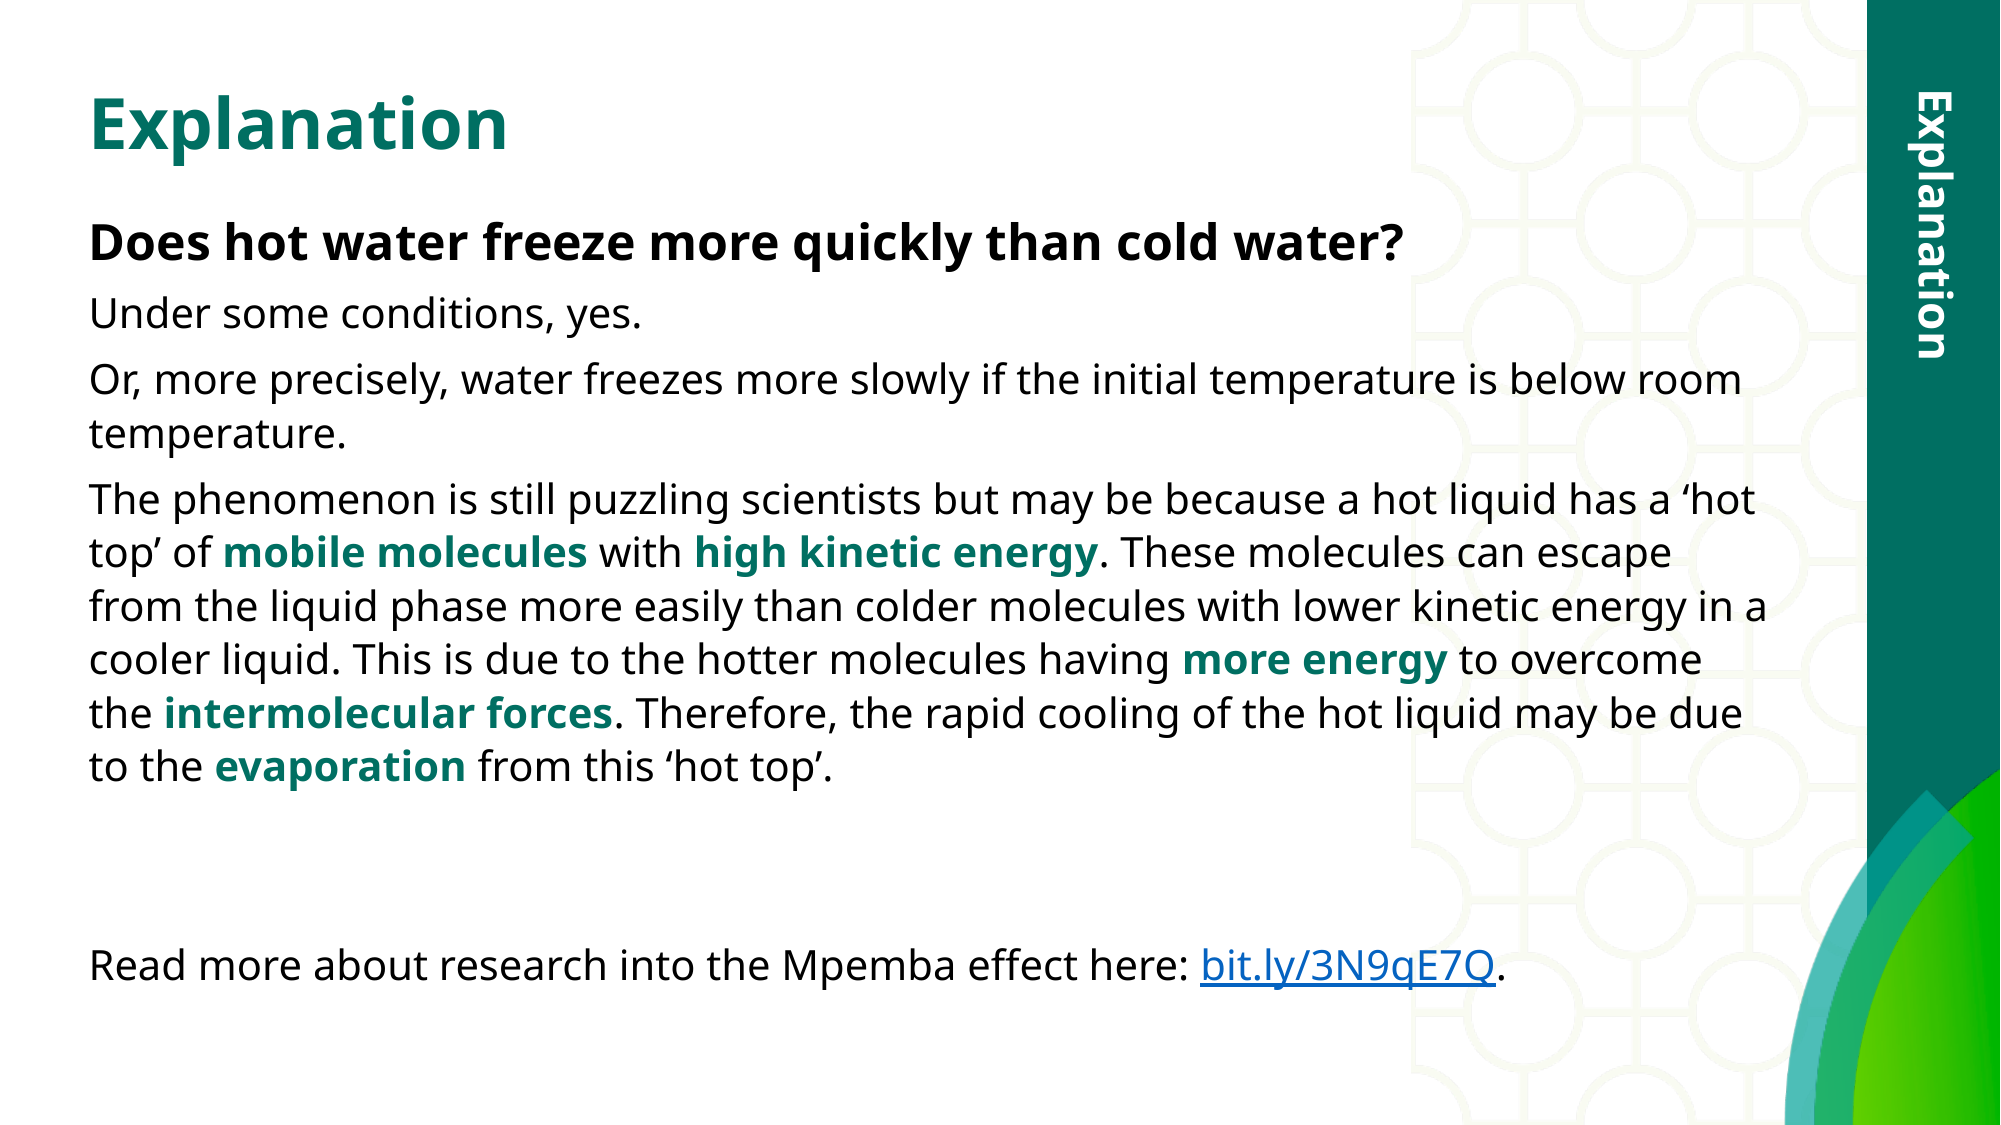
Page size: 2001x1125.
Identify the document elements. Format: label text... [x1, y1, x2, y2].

list Does hot water freeze more quickly than cold water? Under some conditions, yes. Or, more precisely, water freezes more slowly if the initial temperature is below room temperature. The phenomenon is still puzzling scientists but may be because a hot liquid has a ‘hot top’ of mobile molecules with high kinetic energy. These molecules can escape from the liquid phase more easily than colder molecules with lower kinetic energy in a cooler liquid. This is due to the hotter molecules having more energy to overcome the intermolecular forces. Therefore, the rapid cooling of the hot liquid may be due to the evaporation from this ‘hot top’. Read more about research into the Mpemba effect here: bit.ly/3N9qE7Q. [88, 206, 1774, 1034]
title Explanation [88, 88, 1743, 161]
picture [1411, 0, 2001, 1125]
text_box Explanation [1867, 88, 2000, 768]
